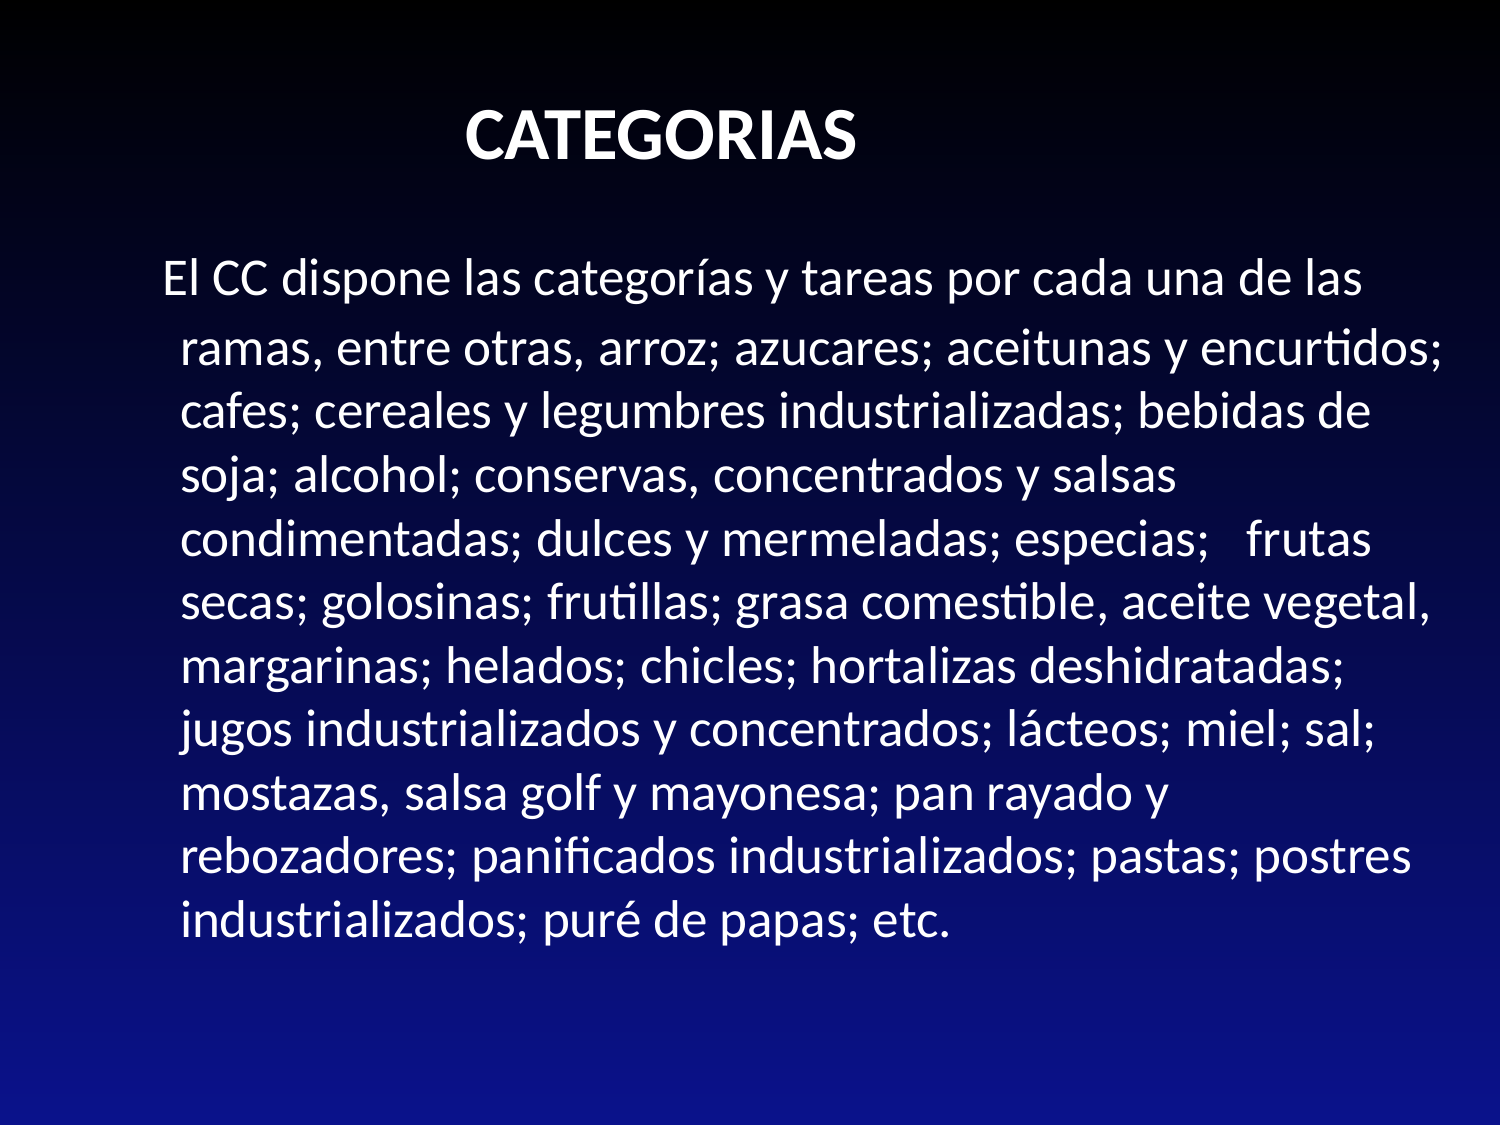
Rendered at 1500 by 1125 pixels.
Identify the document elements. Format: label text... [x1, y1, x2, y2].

list El CC dispone las categorías y tareas por cada una de las ramas, entre otras, arroz; azucares; aceitunas y encurtidos; cafes; cereales y legumbres industrializadas; bebidas de soja; alcohol; conservas, concentrados y salsas condimentadas; dulces y mermeladas; especias; frutas secas; golosinas; frutillas; grasa comestible, aceite vegetal, margarinas; helados; chicles; hortalizas deshidratadas; jugos industrializados y concentrados; lácteos; miel; sal; mostazas, salsa golf y mayonesa; pan rayado y rebozadores; panificados industrializados; pastas; postres industrializados; puré de papas; etc. [124, 211, 1460, 1024]
title CATEGORIAS [0, 44, 1351, 233]
